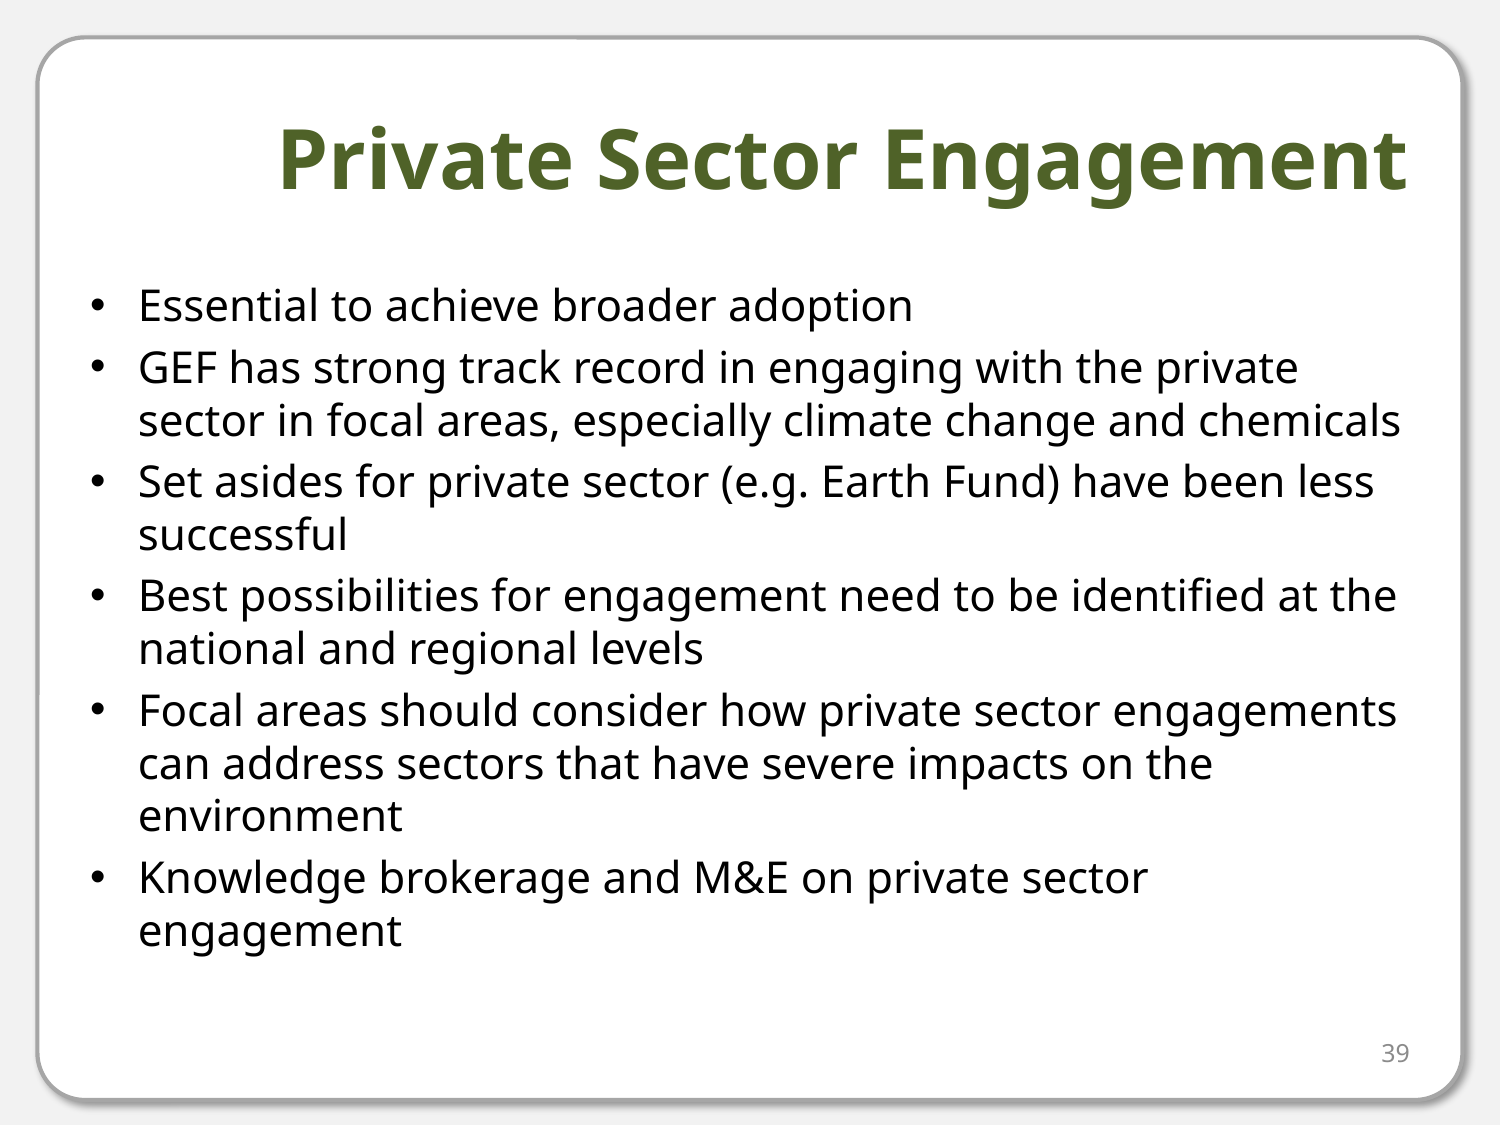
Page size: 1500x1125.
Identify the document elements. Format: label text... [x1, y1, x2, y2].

slide_number 39 [1074, 1025, 1425, 1085]
list Essential to achieve broader adoption GEF has strong track record in engaging with the private sector in focal areas, especially climate change and chemicals Set asides for private sector (e.g. Earth Fund) have been less successful Best possibilities for engagement need to be identified at the national and regional levels Focal areas should consider how private sector engagements can address sectors that have severe impacts on the environment Knowledge brokerage and M&E on private sector engagement [75, 270, 1425, 1013]
title Private Sector Engagement [75, 62, 1425, 250]
